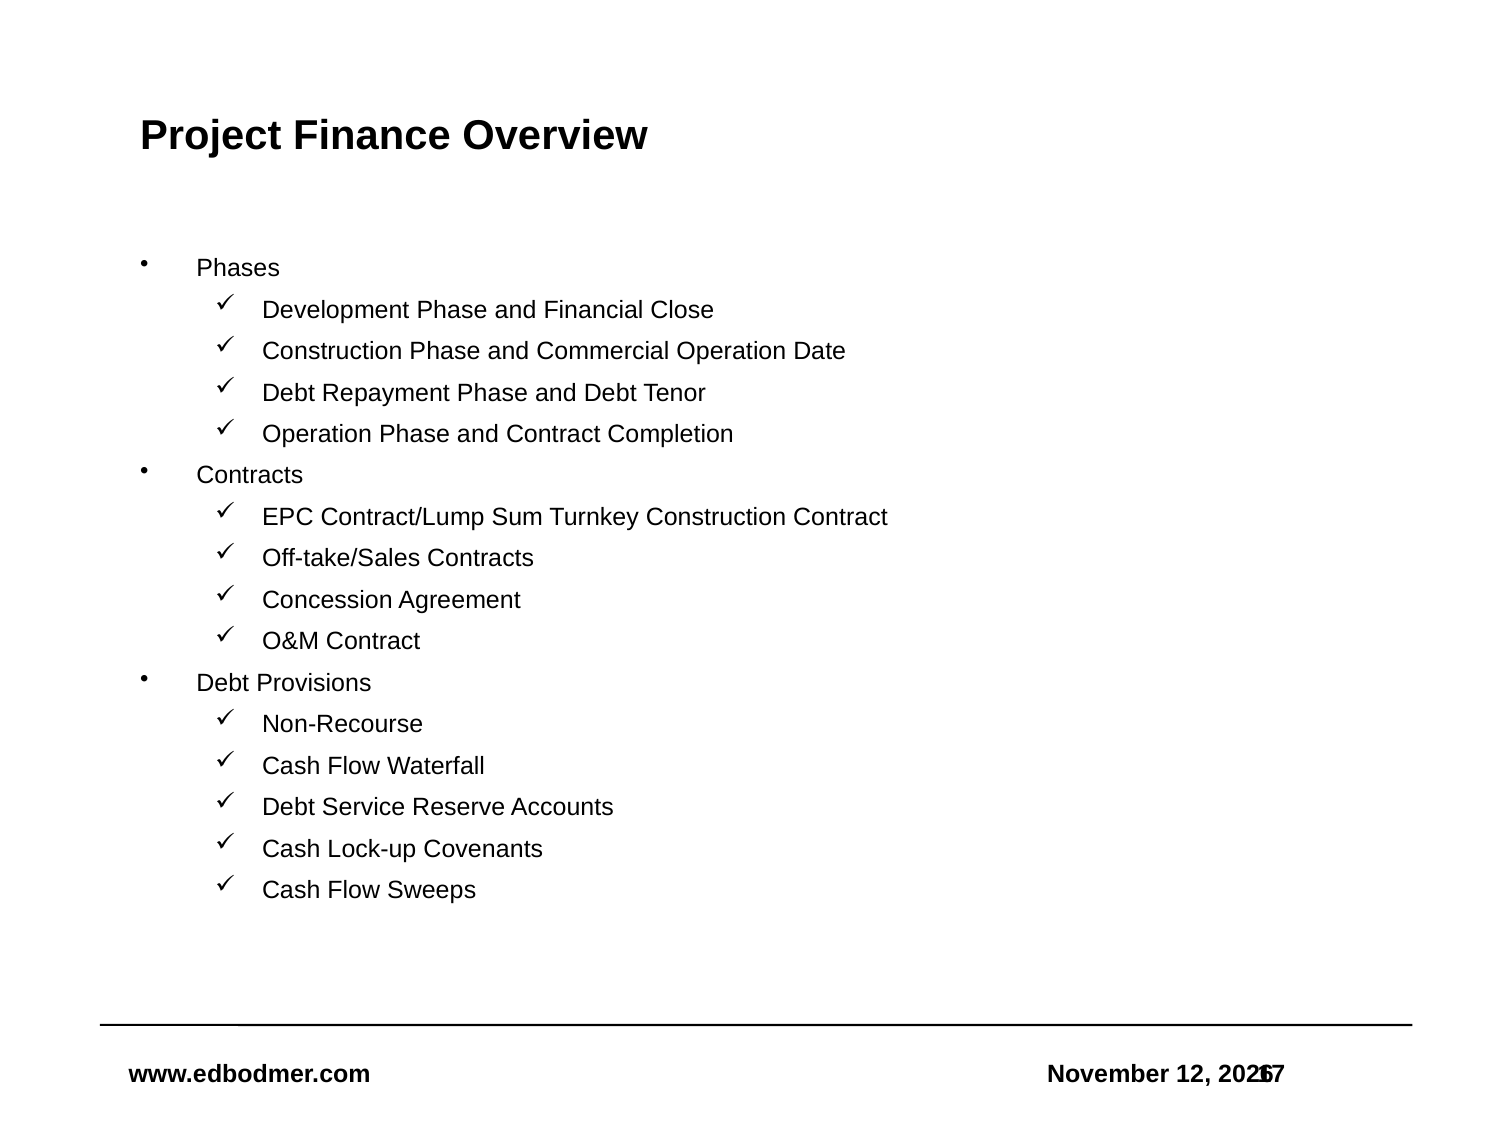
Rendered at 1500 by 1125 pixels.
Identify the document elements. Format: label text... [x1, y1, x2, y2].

list Phases Development Phase and Financial Close Construction Phase and Commercial Operation Date Debt Repayment Phase and Debt Tenor Operation Phase and Contract Completion Contracts EPC Contract/Lump Sum Turnkey Construction Contract Off-take/Sales Contracts Concession Agreement O&M Contract Debt Provisions Non-Recourse Cash Flow Waterfall Debt Service Reserve Accounts Cash Lock-up Covenants Cash Flow Sweeps [124, 249, 1376, 1001]
title Project Finance Overview [124, 99, 1288, 226]
